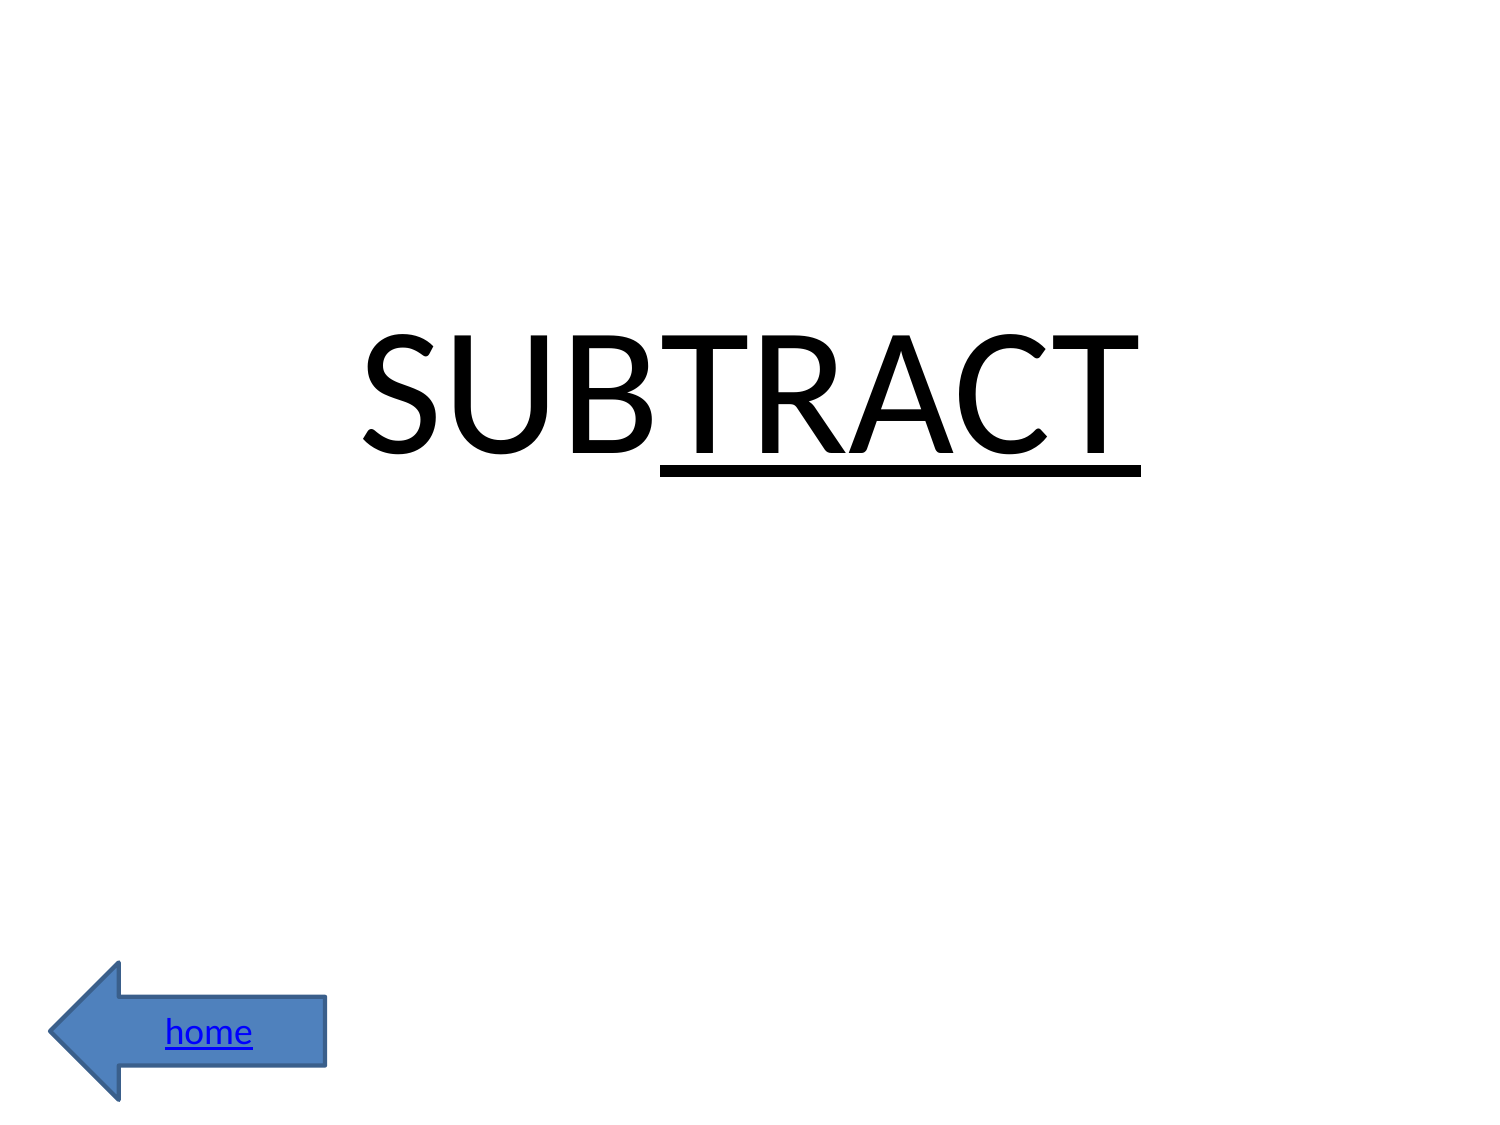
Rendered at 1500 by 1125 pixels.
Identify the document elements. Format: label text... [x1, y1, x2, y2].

text_box home [150, 999, 325, 1060]
list SUBTRACT [75, 262, 1425, 1005]
text_box [47, 960, 328, 1102]
